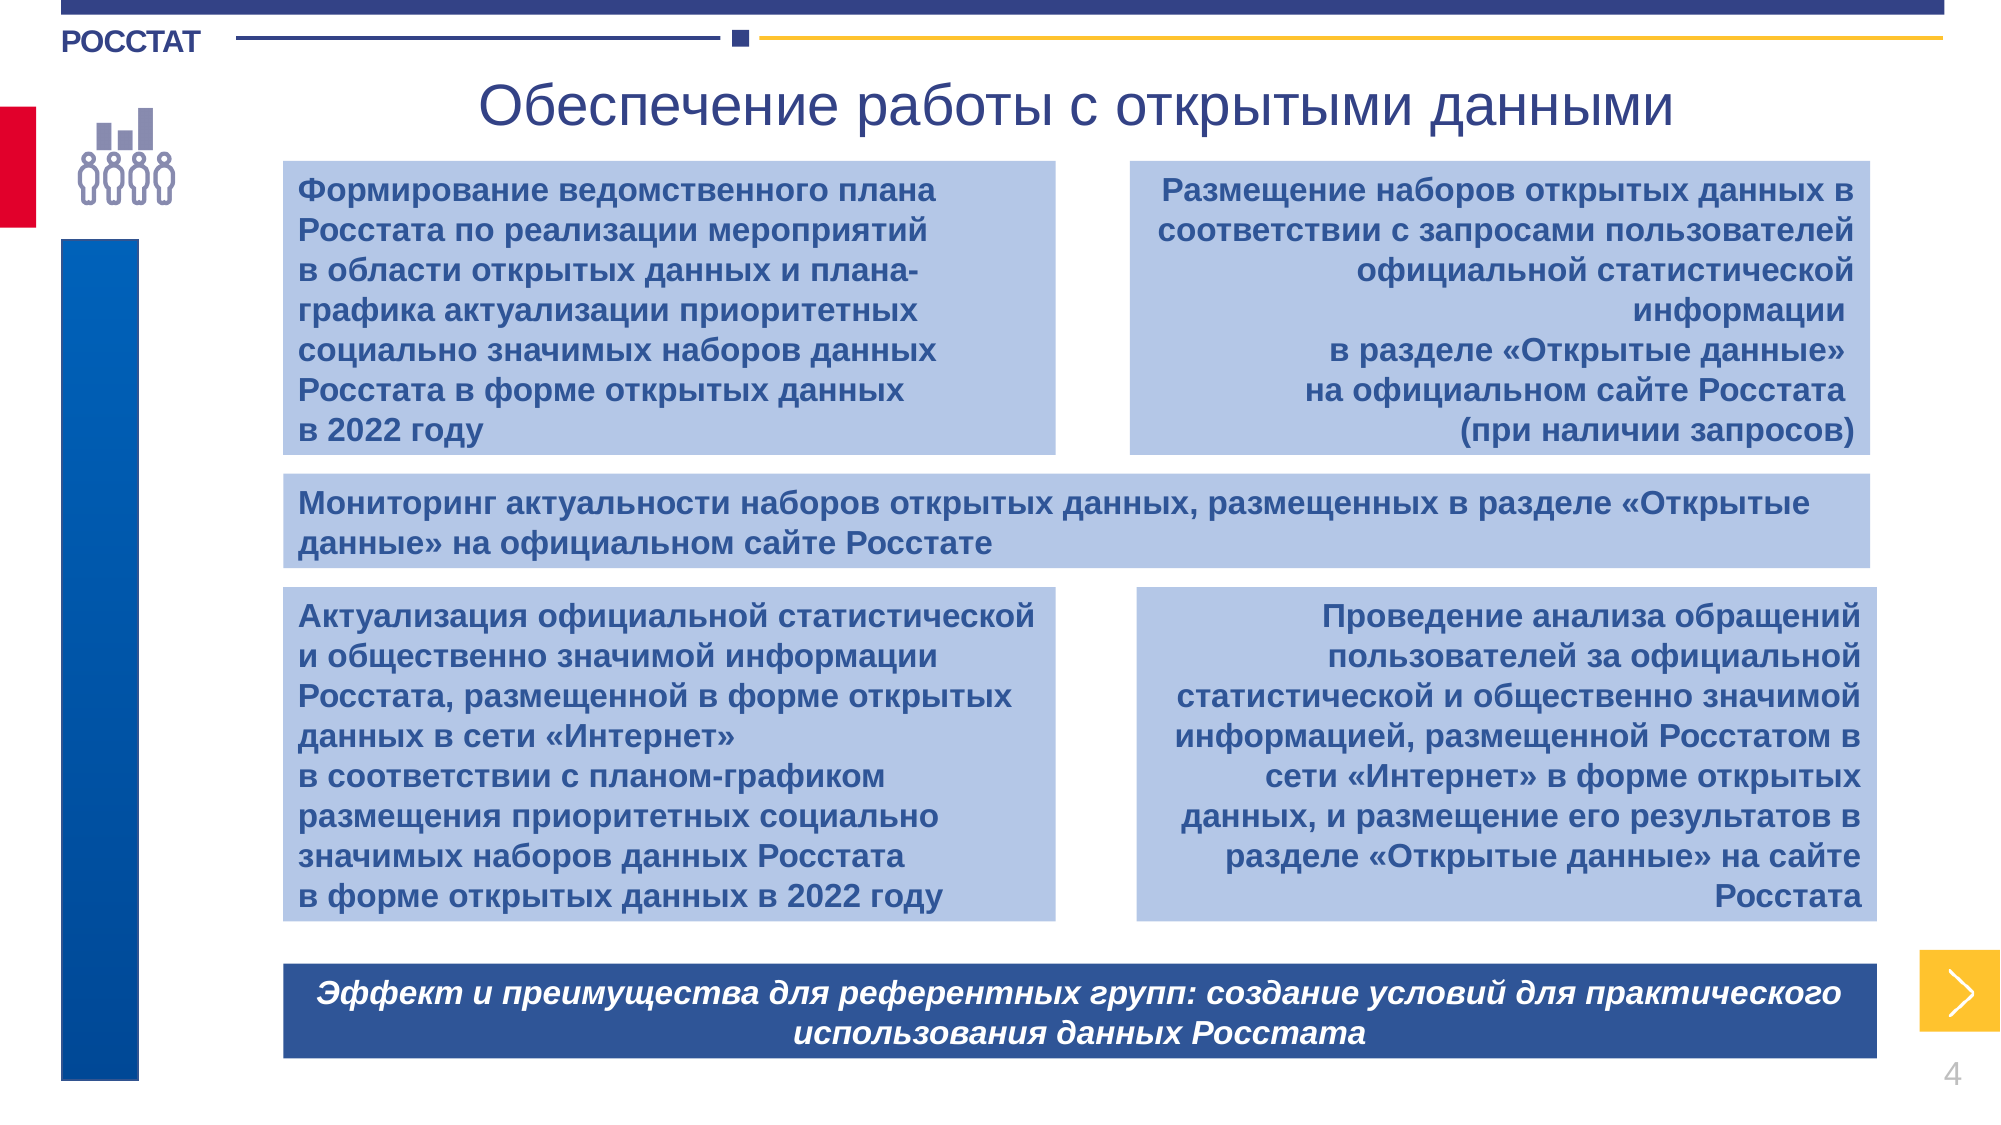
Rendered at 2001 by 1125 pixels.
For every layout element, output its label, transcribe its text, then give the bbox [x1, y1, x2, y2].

text_box Формирование ведомственного плана Росстата по реализации мероприятий в области открытых данных и плана-графика актуализации приоритетных социально значимых наборов данных Росстата в форме открытых данных в 2022 году [283, 160, 1056, 455]
text_box [61, 239, 139, 1081]
text_box Размещение наборов открытых данных в соответствии с запросами пользователей официальной статистической информации в разделе «Открытые данные» на официальном сайте Росстата (при наличии запросов) [1129, 160, 1871, 455]
slide_number 4 [1527, 1042, 1978, 1103]
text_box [1919, 949, 2000, 1032]
picture [69, 104, 181, 222]
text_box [236, 29, 1943, 73]
text_box Проведение анализа обращений пользователей за официальной статистической и общественно значимой информацией, размещенной Росстатом в сети «Интернет» в форме открытых данных, и размещение его результатов в разделе «Открытые данные» на сайте Росстата [1136, 587, 1877, 922]
list Обеспечение работы с открытыми данными [195, 59, 1960, 178]
text_box Эффект и преимущества для референтных групп: создание условий для практического использования данных Росстата [283, 963, 1877, 1059]
text_box Мониторинг актуальности наборов открытых данных, размещенных в разделе «Открытые данные» на официальном сайте Росстате [283, 473, 1871, 569]
text_box Актуализация официальной статистической и общественно значимой информации Росстата, размещенной в форме открытых данных в сети «Интернет» в соответствии с планом-графиком размещения приоритетных социально значимых наборов данных Росстата в форме открытых данных в 2022 году [283, 587, 1056, 922]
